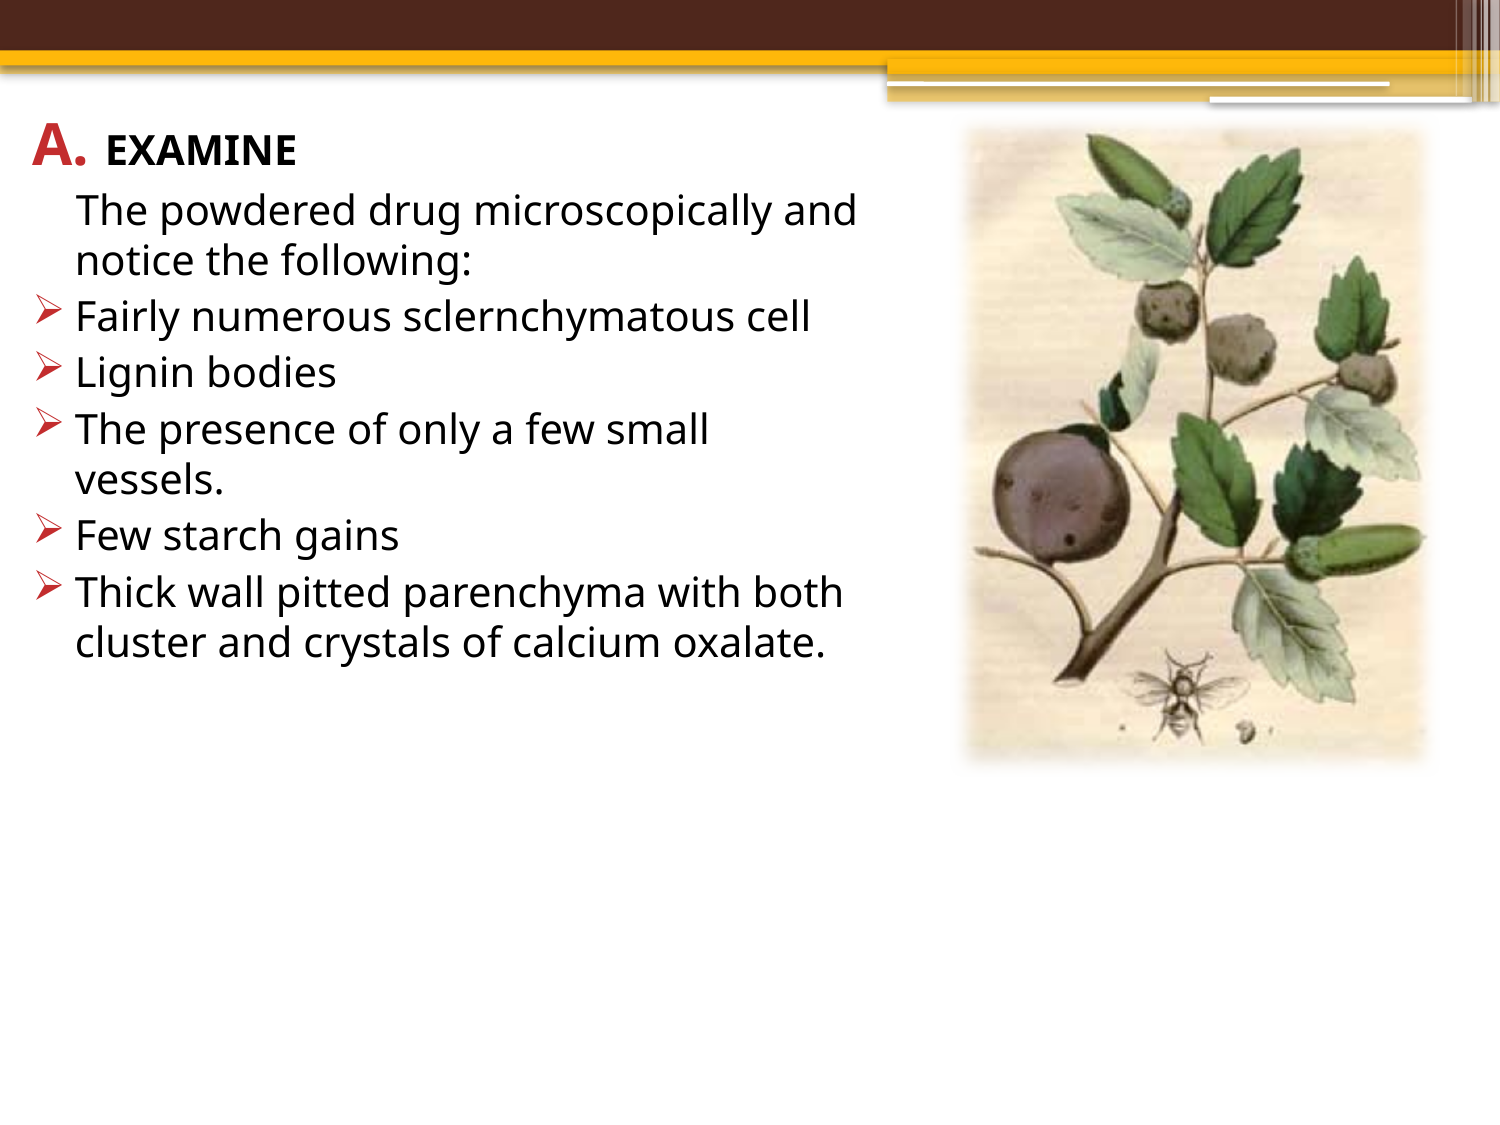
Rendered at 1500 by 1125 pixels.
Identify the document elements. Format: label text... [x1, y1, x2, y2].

list A. EXAMINE The powdered drug microscopically and notice the following: Fairly numerous sclernchymatous cell Lignin bodies The presence of only a few small vessels. Few starch gains Thick wall pitted parenchyma with both cluster and crystals of calcium oxalate. [0, 99, 875, 1125]
picture [949, 112, 1440, 778]
